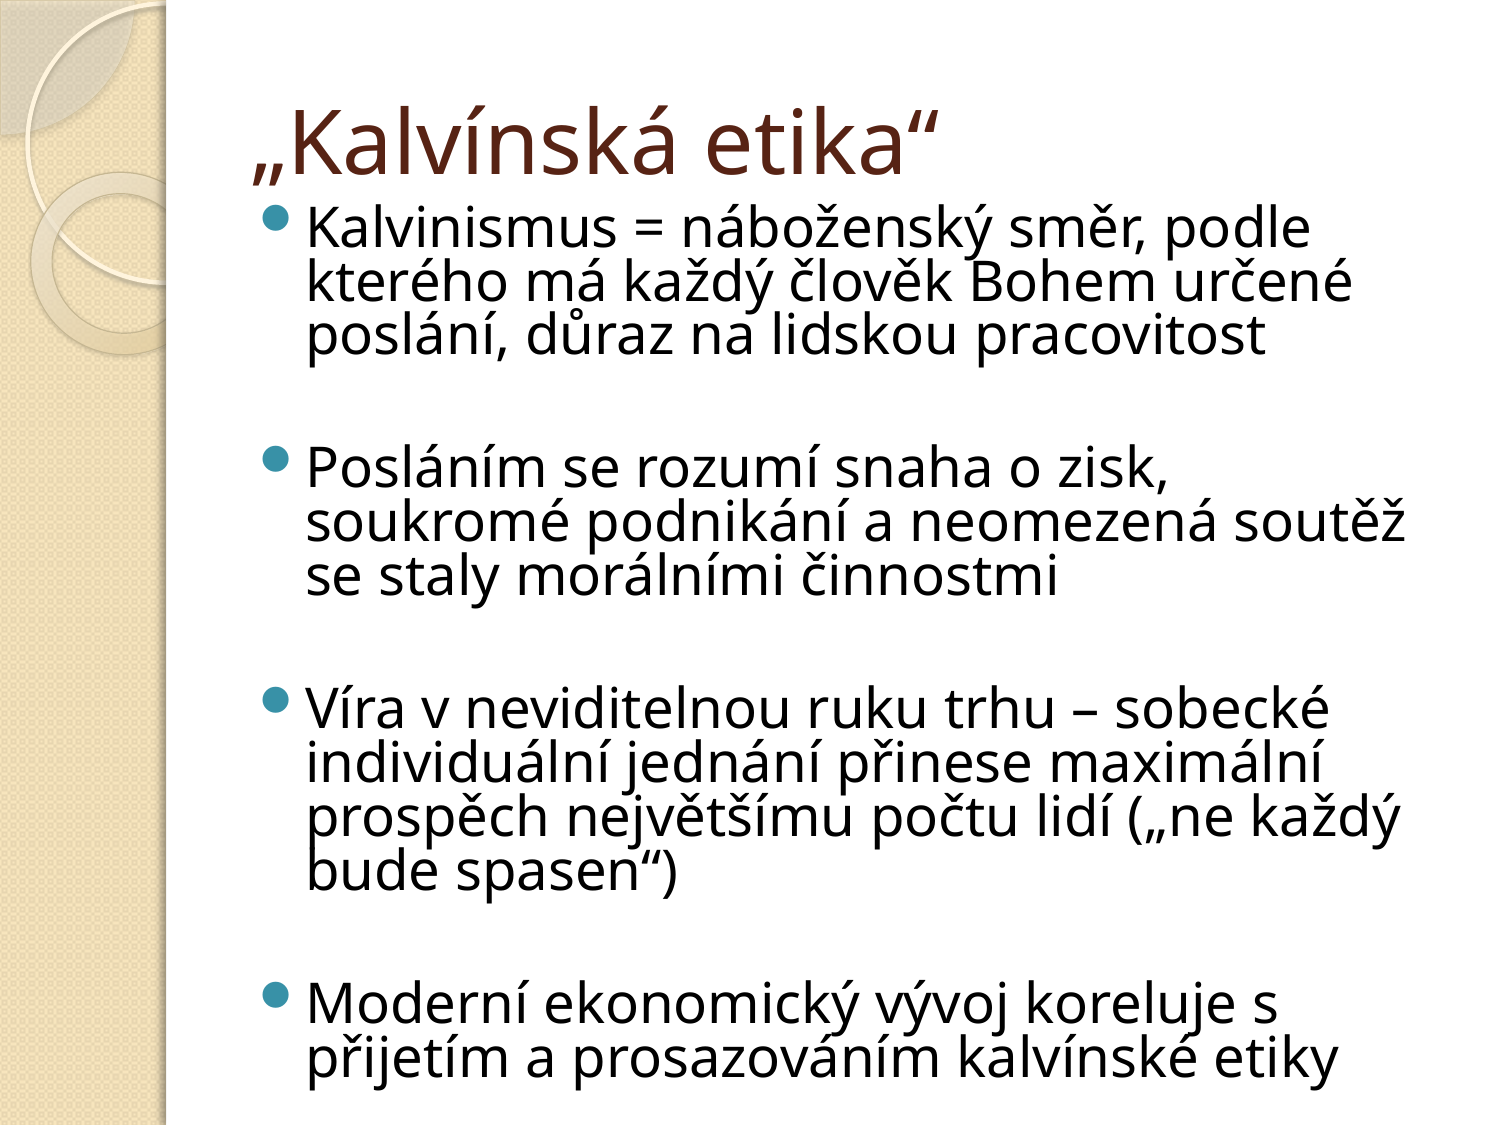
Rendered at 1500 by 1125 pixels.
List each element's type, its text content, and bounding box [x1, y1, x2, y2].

list Kalvinismus = náboženský směr, podle kterého má každý člověk Bohem určené poslání, důraz na lidskou pracovitost Posláním se rozumí snaha o zisk, soukromé podnikání a neomezená soutěž se staly morálními činnostmi Víra v neviditelnou ruku trhu – sobecké individuální jednání přinese maximální prospěch největšímu počtu lidí („ne každý bude spasen“) Moderní ekonomický vývoj koreluje s přijetím a prosazováním kalvínské etiky [229, 196, 1461, 985]
title „Kalvínská etika“ [235, 45, 1466, 233]
